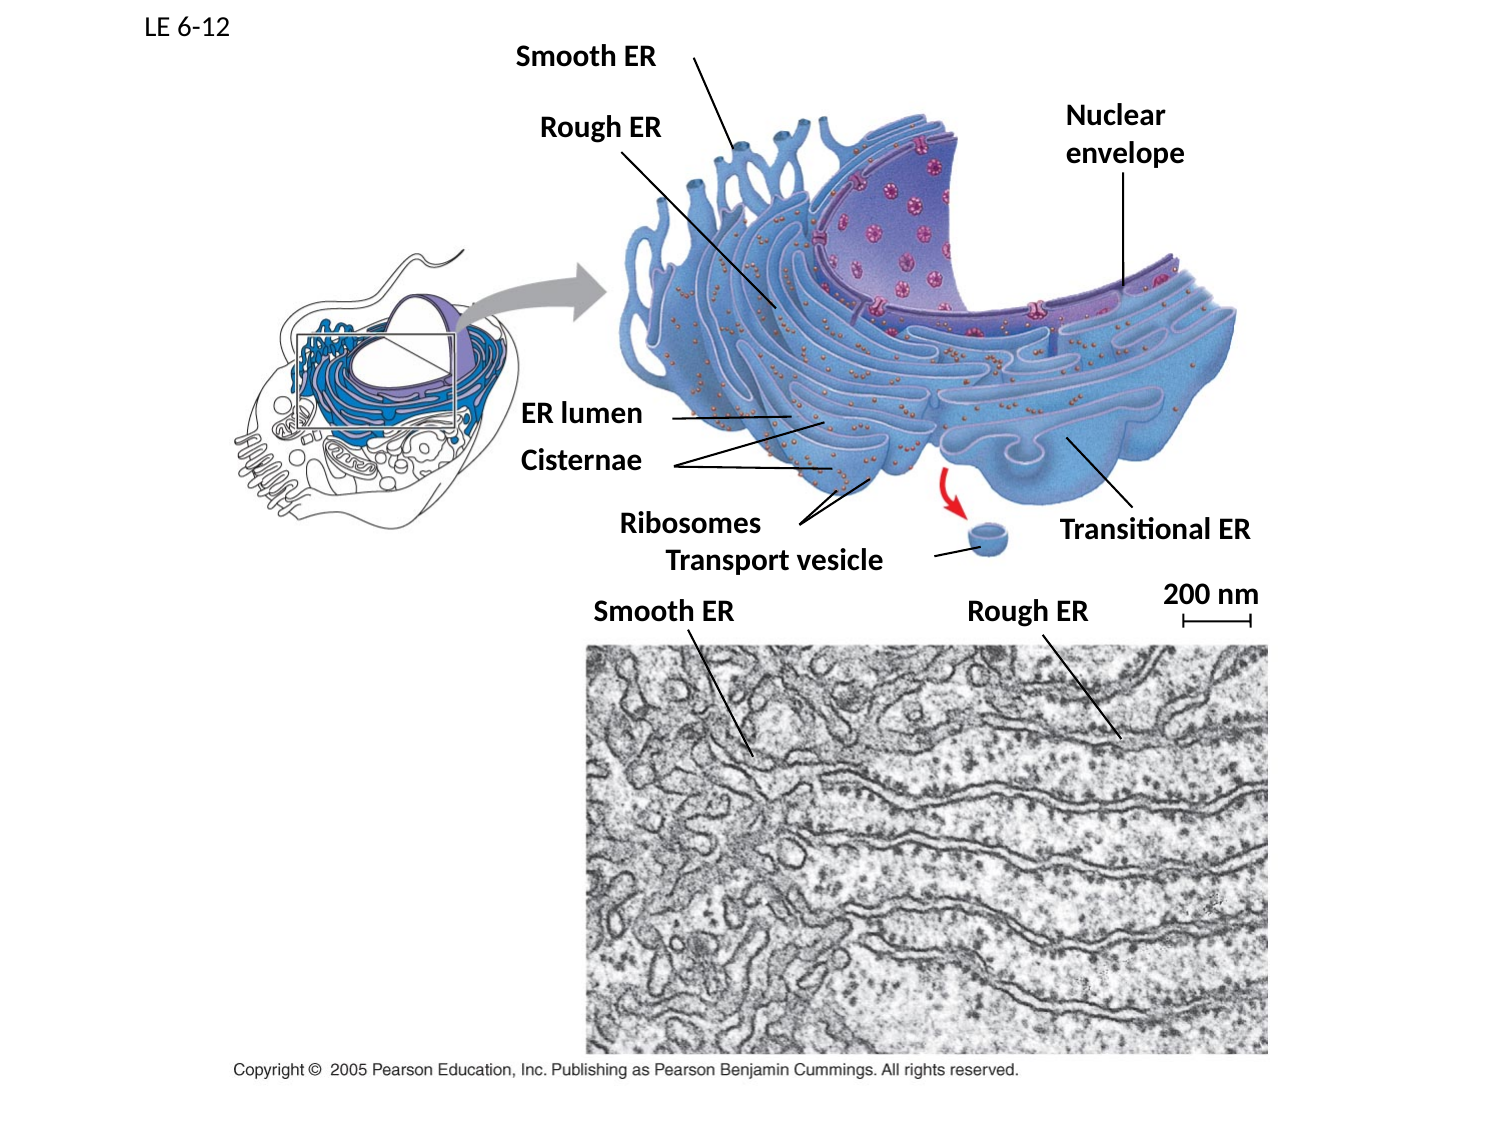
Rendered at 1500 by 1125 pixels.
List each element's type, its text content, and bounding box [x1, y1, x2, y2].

picture [205, 36, 1295, 1088]
title LE 6-12 [24, 0, 350, 50]
